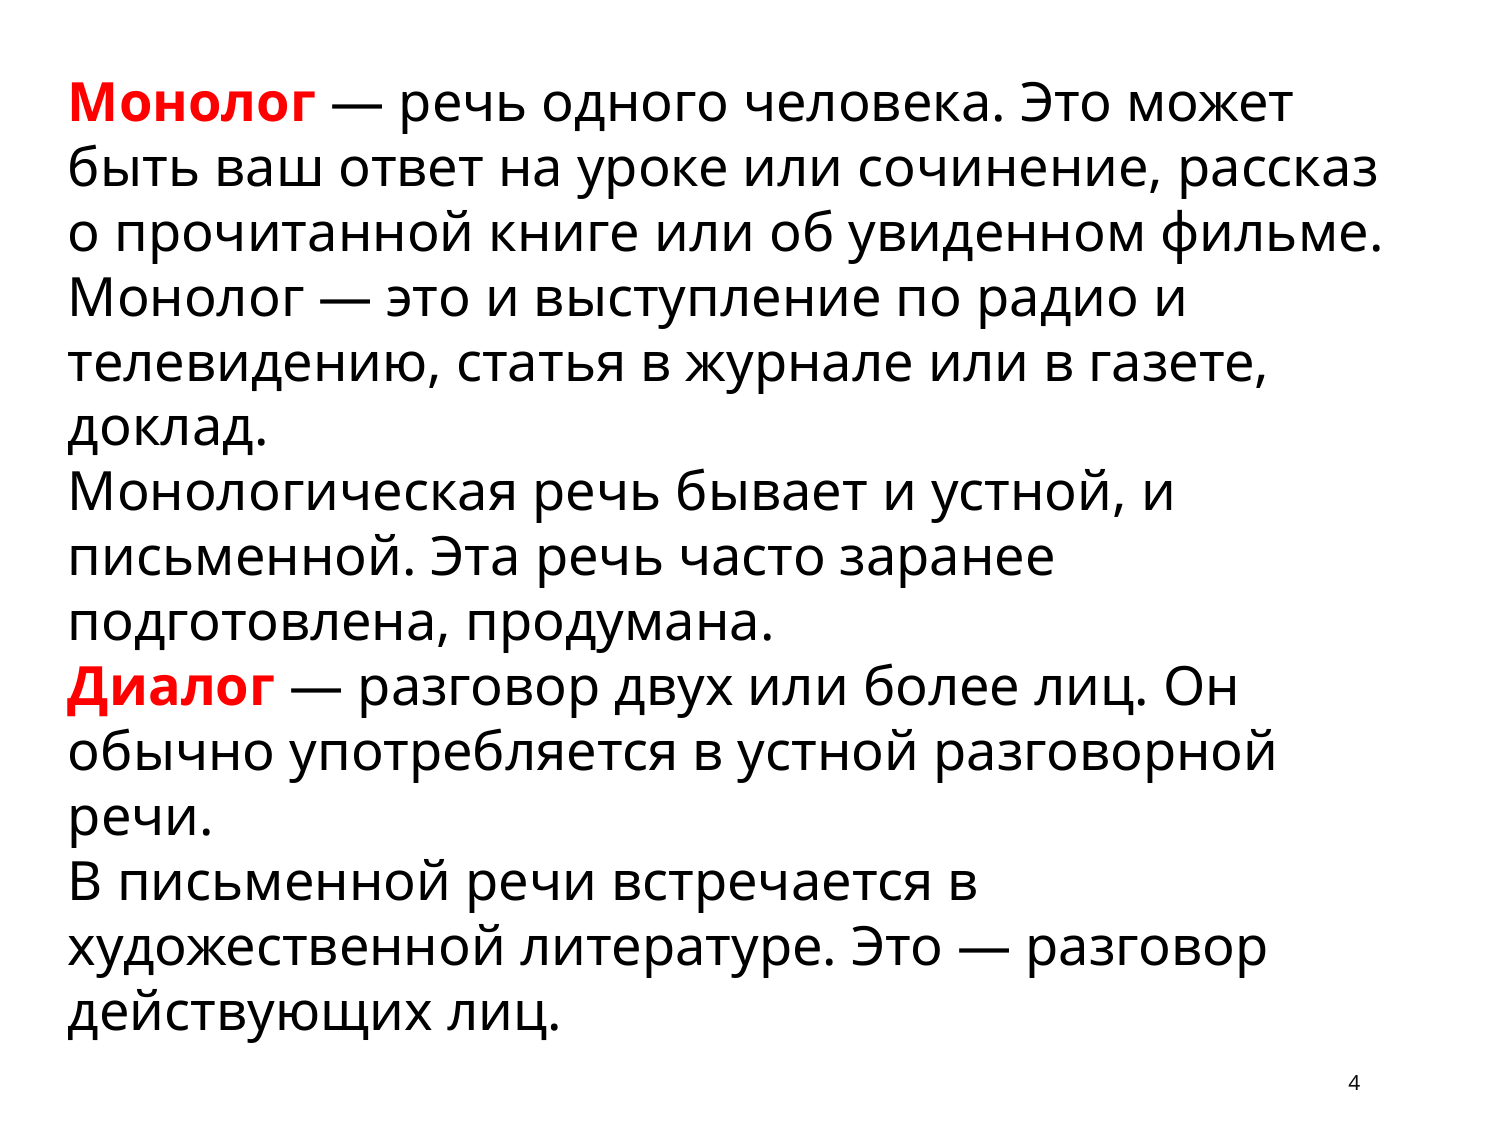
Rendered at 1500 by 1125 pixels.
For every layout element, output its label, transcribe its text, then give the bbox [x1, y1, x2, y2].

slide_number 4 [1333, 1061, 1454, 1107]
text_box Монолог — речь одного человека. Это может быть ваш ответ на уроке или сочинение, рассказ о прочитанной книге или об увиденном фильме. Монолог — это и выступление по радио и телевидению, статья в журнале или в газете, доклад. Монологическая речь бывает и устной, и письменной. Эта речь часто заранее подготовлена, продумана. Диалог — разговор двух или более лиц. Он обычно употребляется в устной разговорной речи. В письменной речи встречается в художественной литературе. Это — разговор действующих лиц. [53, 59, 1440, 1049]
